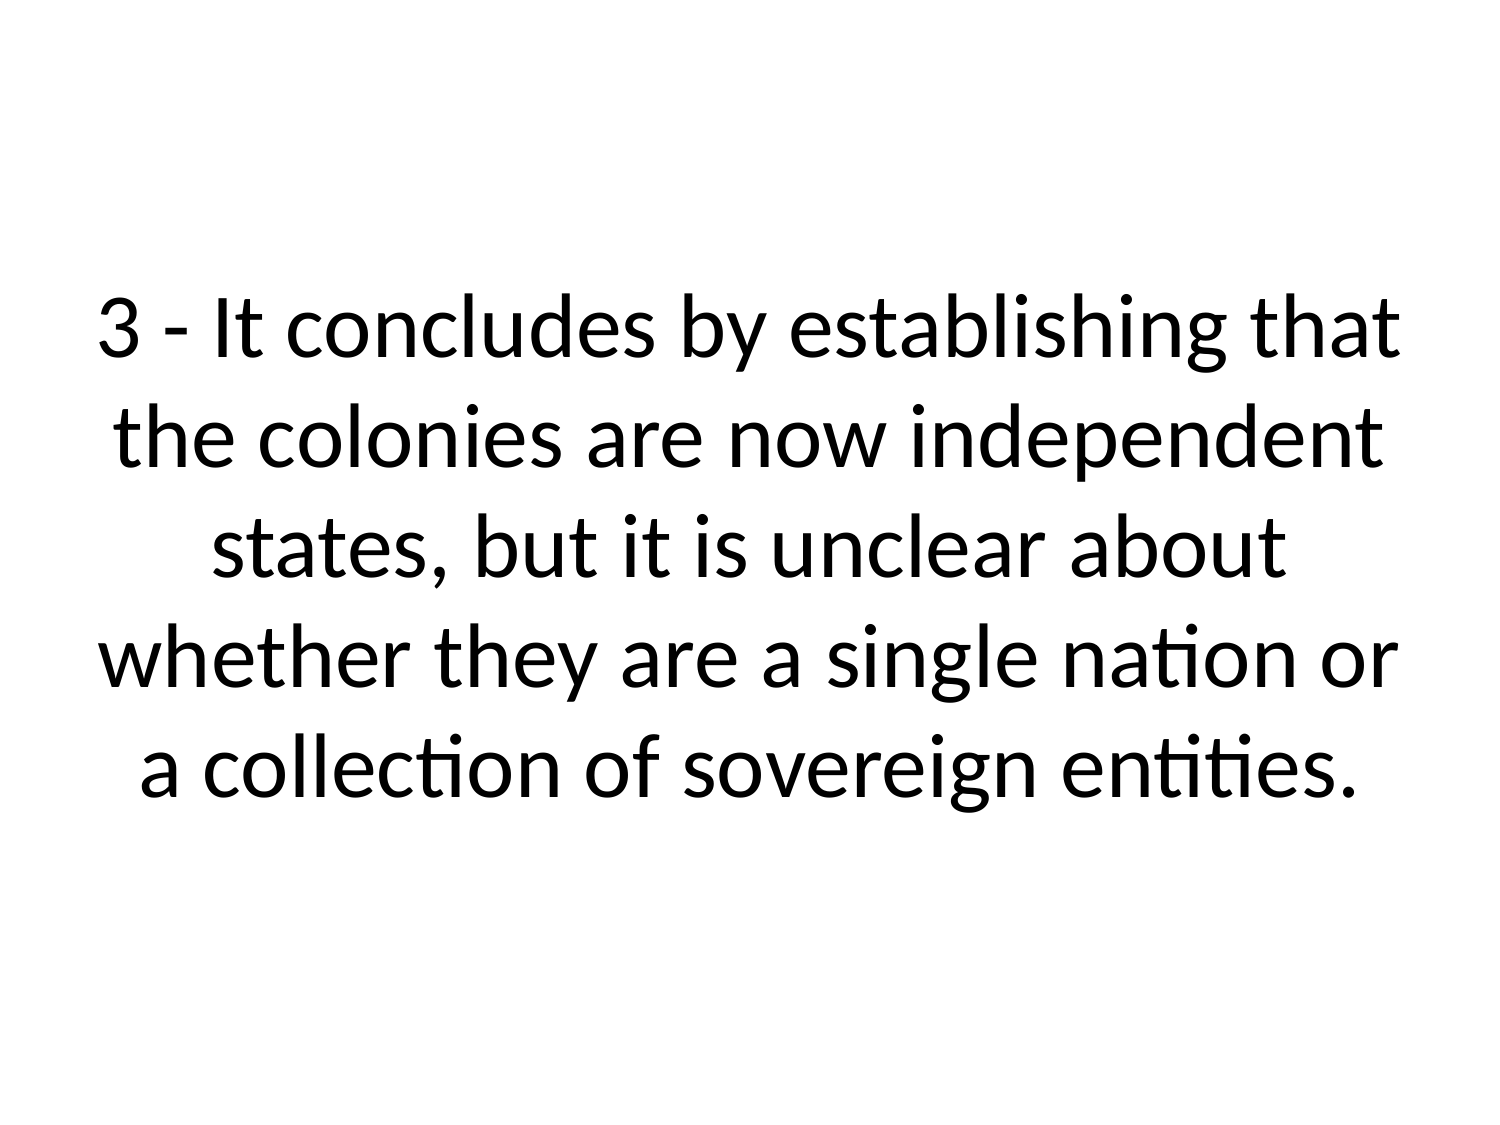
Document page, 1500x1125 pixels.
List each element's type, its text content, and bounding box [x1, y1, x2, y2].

title 3 - It concludes by establishing that the colonies are now independent states, but it is unclear about whether they are a single nation or a collection of sovereign entities. [74, 44, 1426, 1038]
